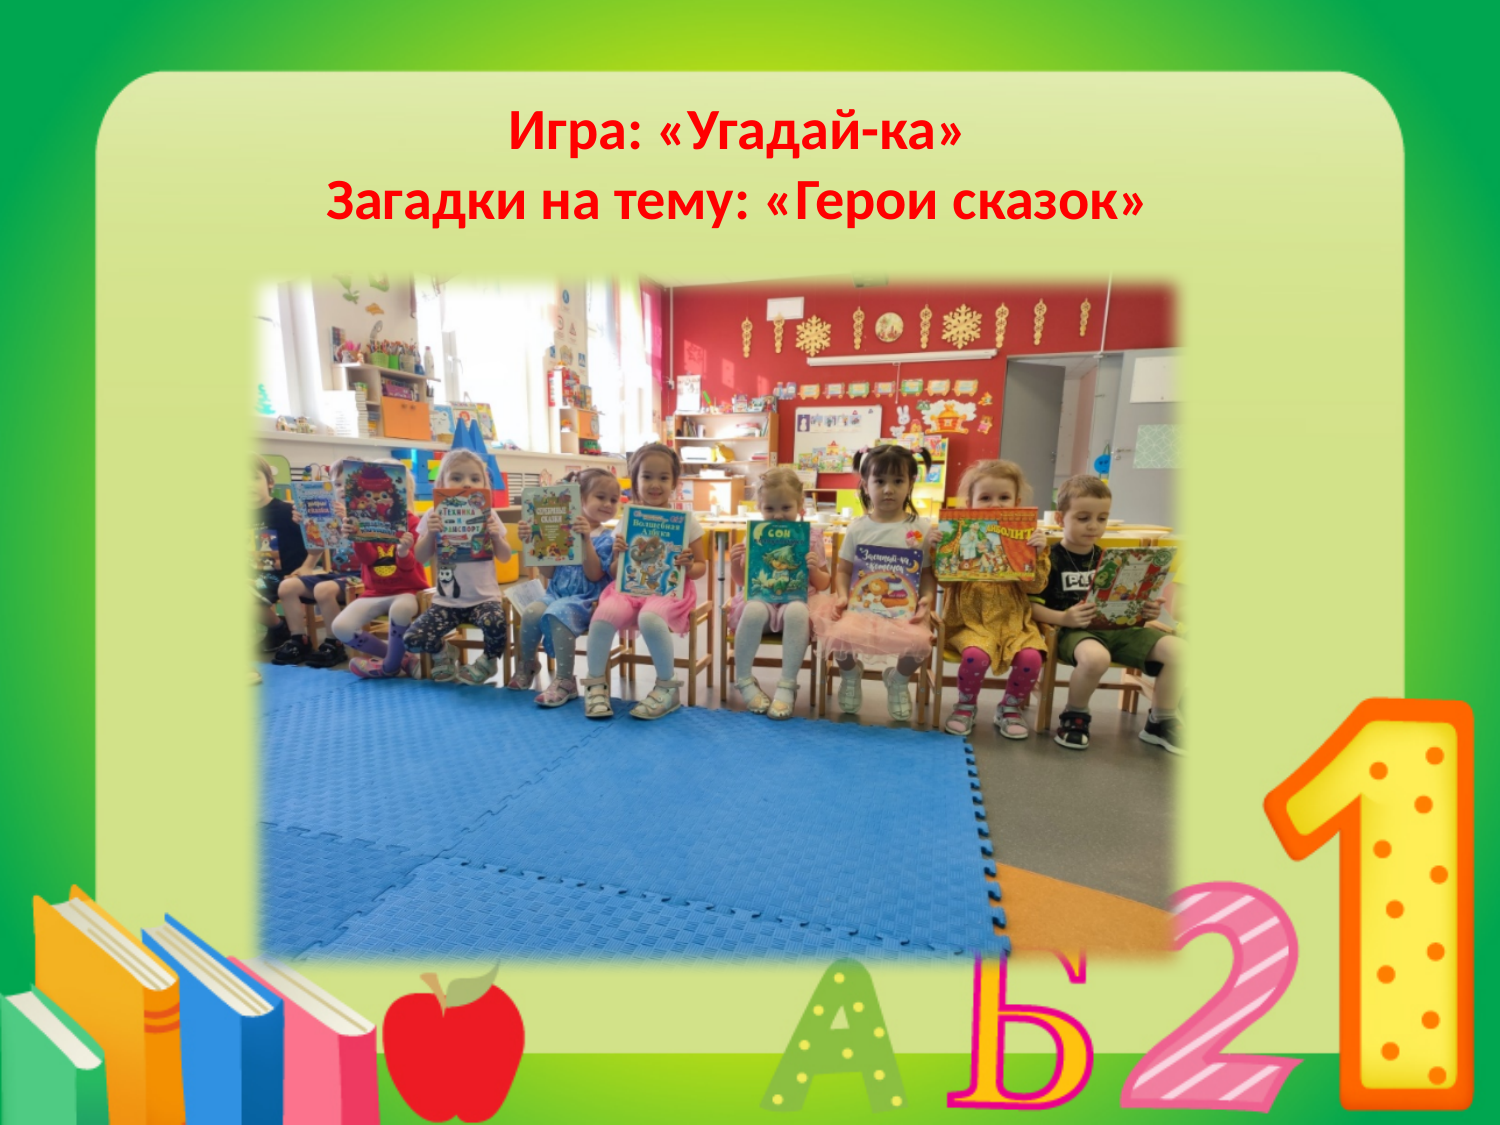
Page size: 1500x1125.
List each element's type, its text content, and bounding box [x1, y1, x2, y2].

picture [0, 0, 1500, 1125]
title Игра: «Угадай-ка» Загадки на тему: «Герои сказок» [194, 78, 1282, 244]
